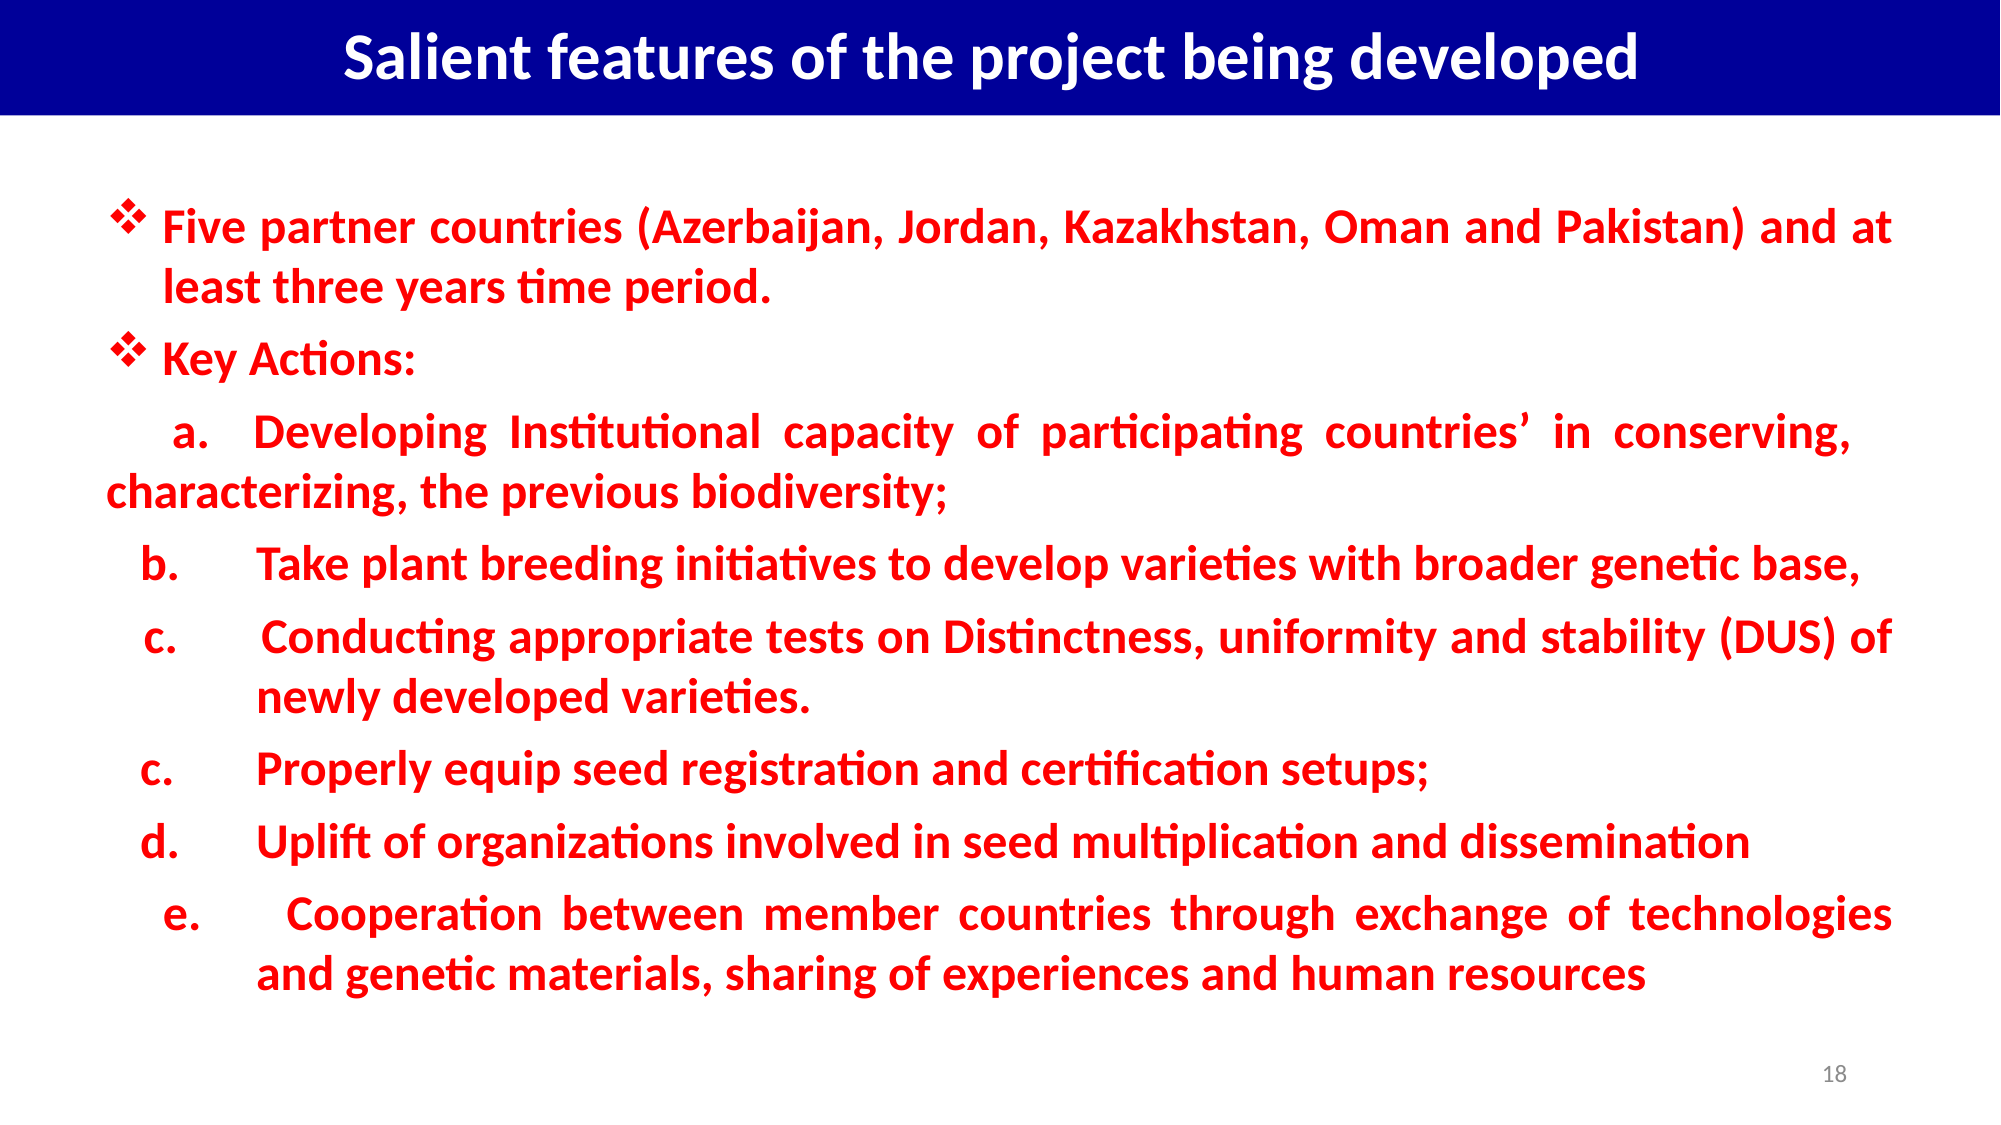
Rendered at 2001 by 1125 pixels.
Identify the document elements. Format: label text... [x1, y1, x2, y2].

text_box Five partner countries (Azerbaijan, Jordan, Kazakhstan, Oman and Pakistan) and at least three years time period. Key Actions: a. Developing Institutional capacity of participating countries’ in conserving, characterizing, the previous biodiversity; b. Take plant breeding initiatives to develop varieties with broader genetic base, c. Conducting appropriate tests on Distinctness, uniformity and stability (DUS) of newly developed varieties. c. Properly equip seed registration and certification setups; d. Uplift of organizations involved in seed multiplication and dissemination e. Cooperation between member countries through exchange of technologies and genetic materials, sharing of experiences and human resources [91, 185, 1909, 1009]
slide_number 18 [1412, 1042, 1863, 1103]
title Salient features of the project being developed [0, 0, 2000, 116]
